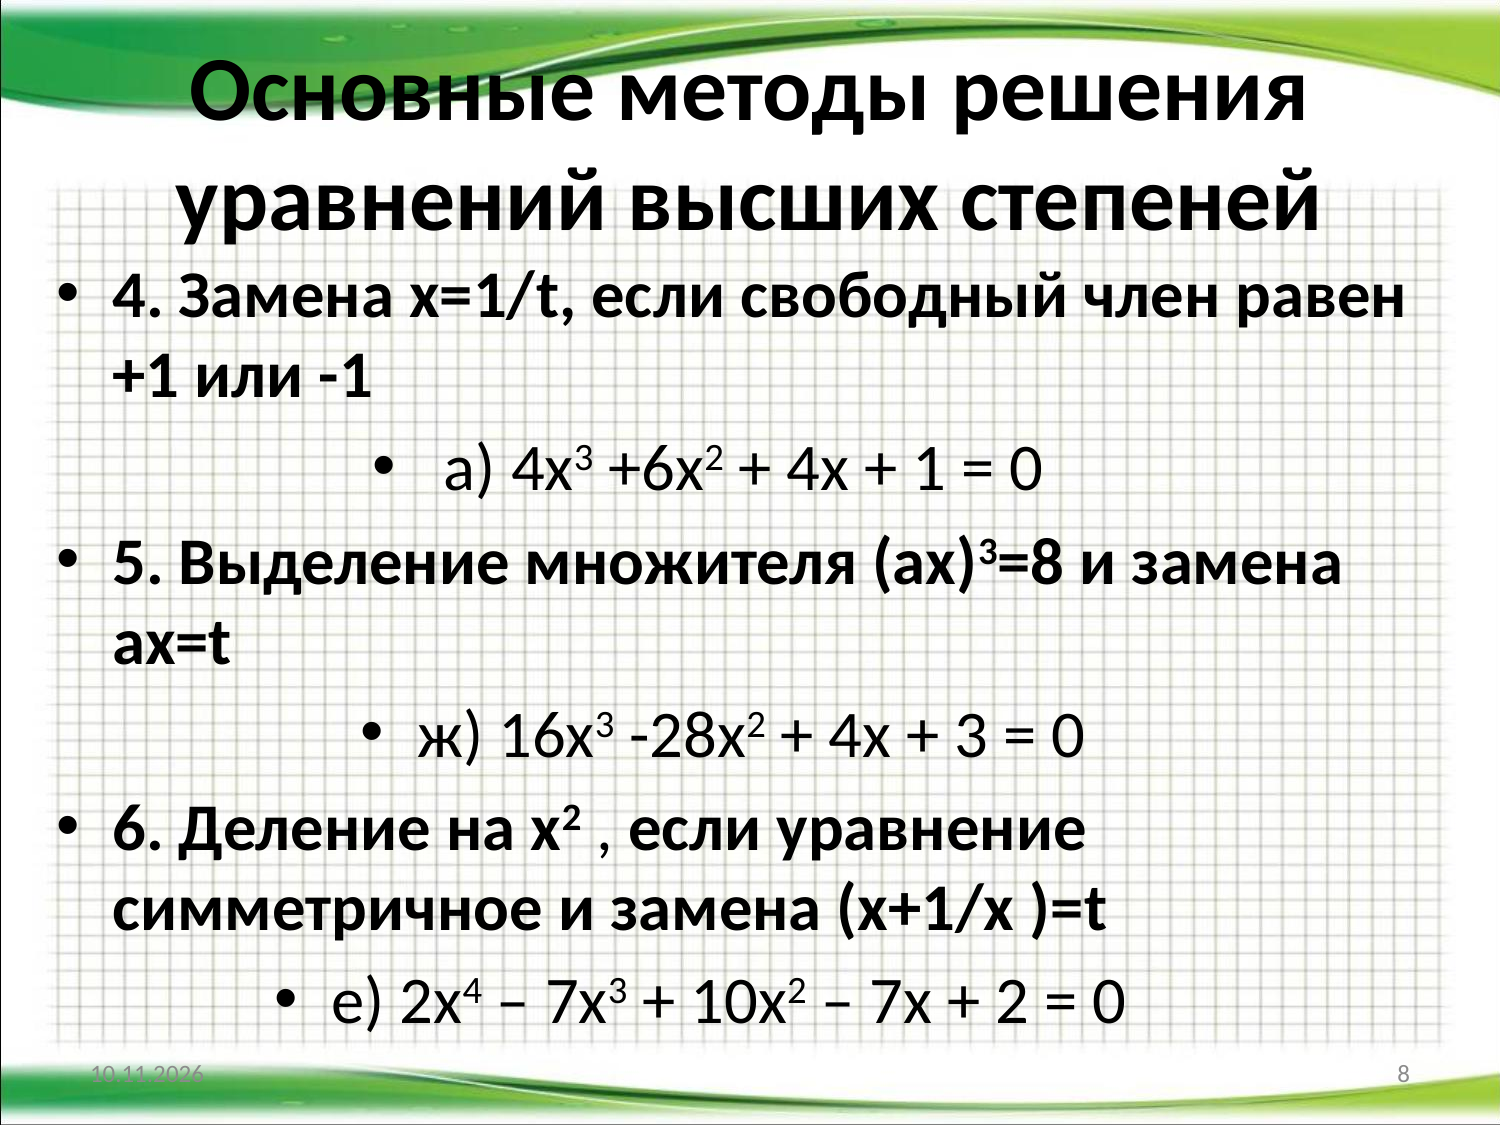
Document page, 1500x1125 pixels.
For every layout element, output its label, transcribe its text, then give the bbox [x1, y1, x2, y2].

slide_number 8 [1074, 1042, 1425, 1103]
picture [0, 0, 1500, 1125]
text_box 4. Замена х=1/t, если свободный член равен +1 или -1 а) 4х3 +6х2 + 4х + 1 = 0 5. Выделение множителя (ах)3=8 и замена ах=t ж) 16х3 -28х2 + 4х + 3 = 0 6. Деление на х2 , если уравнение симметричное и замена (х+1/х )=t е) 2х4 – 7х3 + 10х2 – 7х + 2 = 0 [41, 243, 1436, 1005]
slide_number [75, 1042, 425, 1103]
title Основные методы решения уравнений высших степеней [75, 45, 1425, 233]
